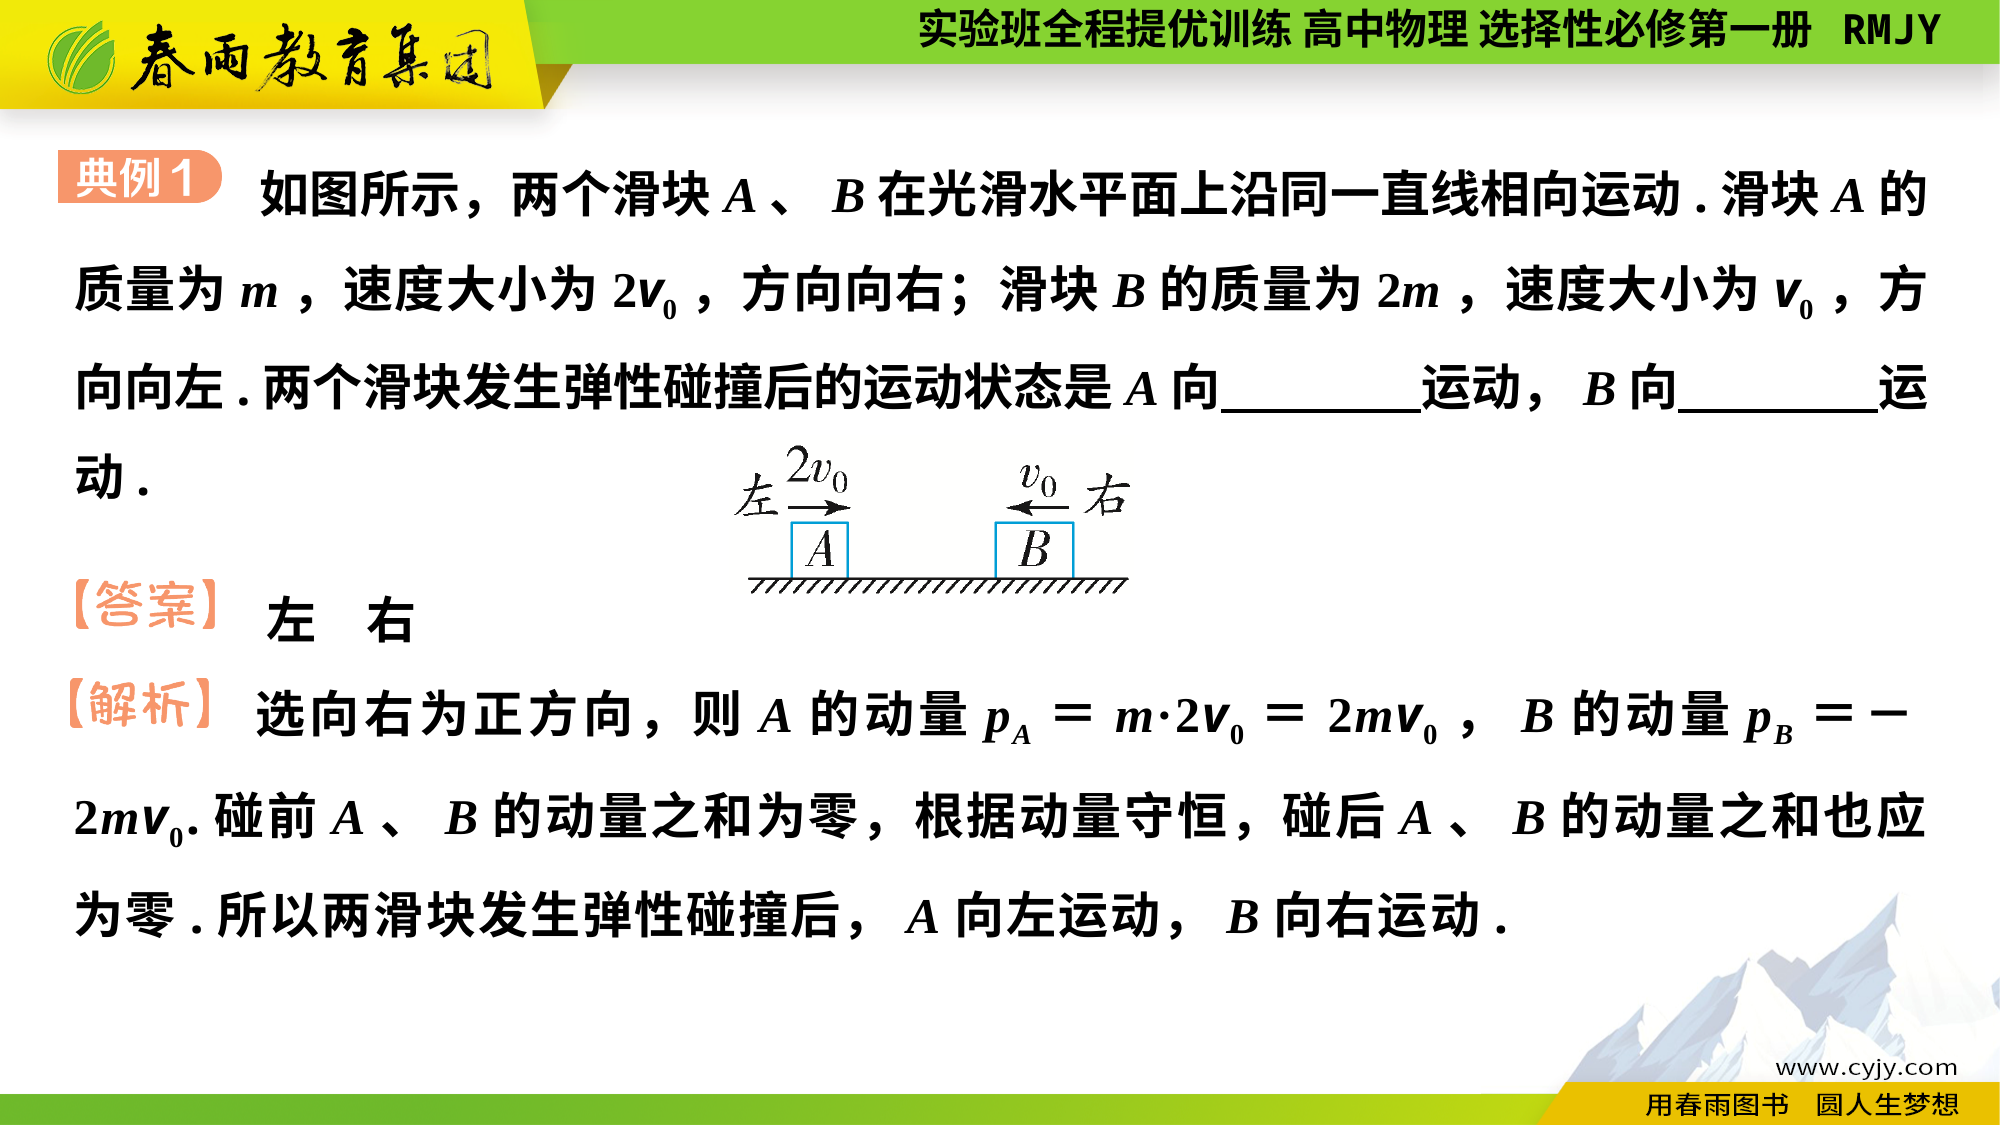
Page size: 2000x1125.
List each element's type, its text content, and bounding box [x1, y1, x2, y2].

text_box 选向右为正方向，则A的动量pA＝m·2v0＝2mv0，B的动量pB＝－2mv0.碰前A、B的动量之和为零，根据动量守恒，碰后A、B的动量之和也应为零.所以两滑块发生弹性碰撞后，A向左运动，B向右运动. [58, 640, 1944, 951]
text_box 左 右 [251, 550, 432, 640]
picture [0, 0, 2000, 1125]
list 如图所示，两个滑块A、B在光滑水平面上沿同一直线相向运动.滑块A的质量为m，速度大小为2v0，方向向右；滑块B的质量为2m，速度大小为v0，方向向左.两个滑块发生弹性碰撞后的运动状态是A向 运动，B向 运动. [59, 125, 1944, 494]
